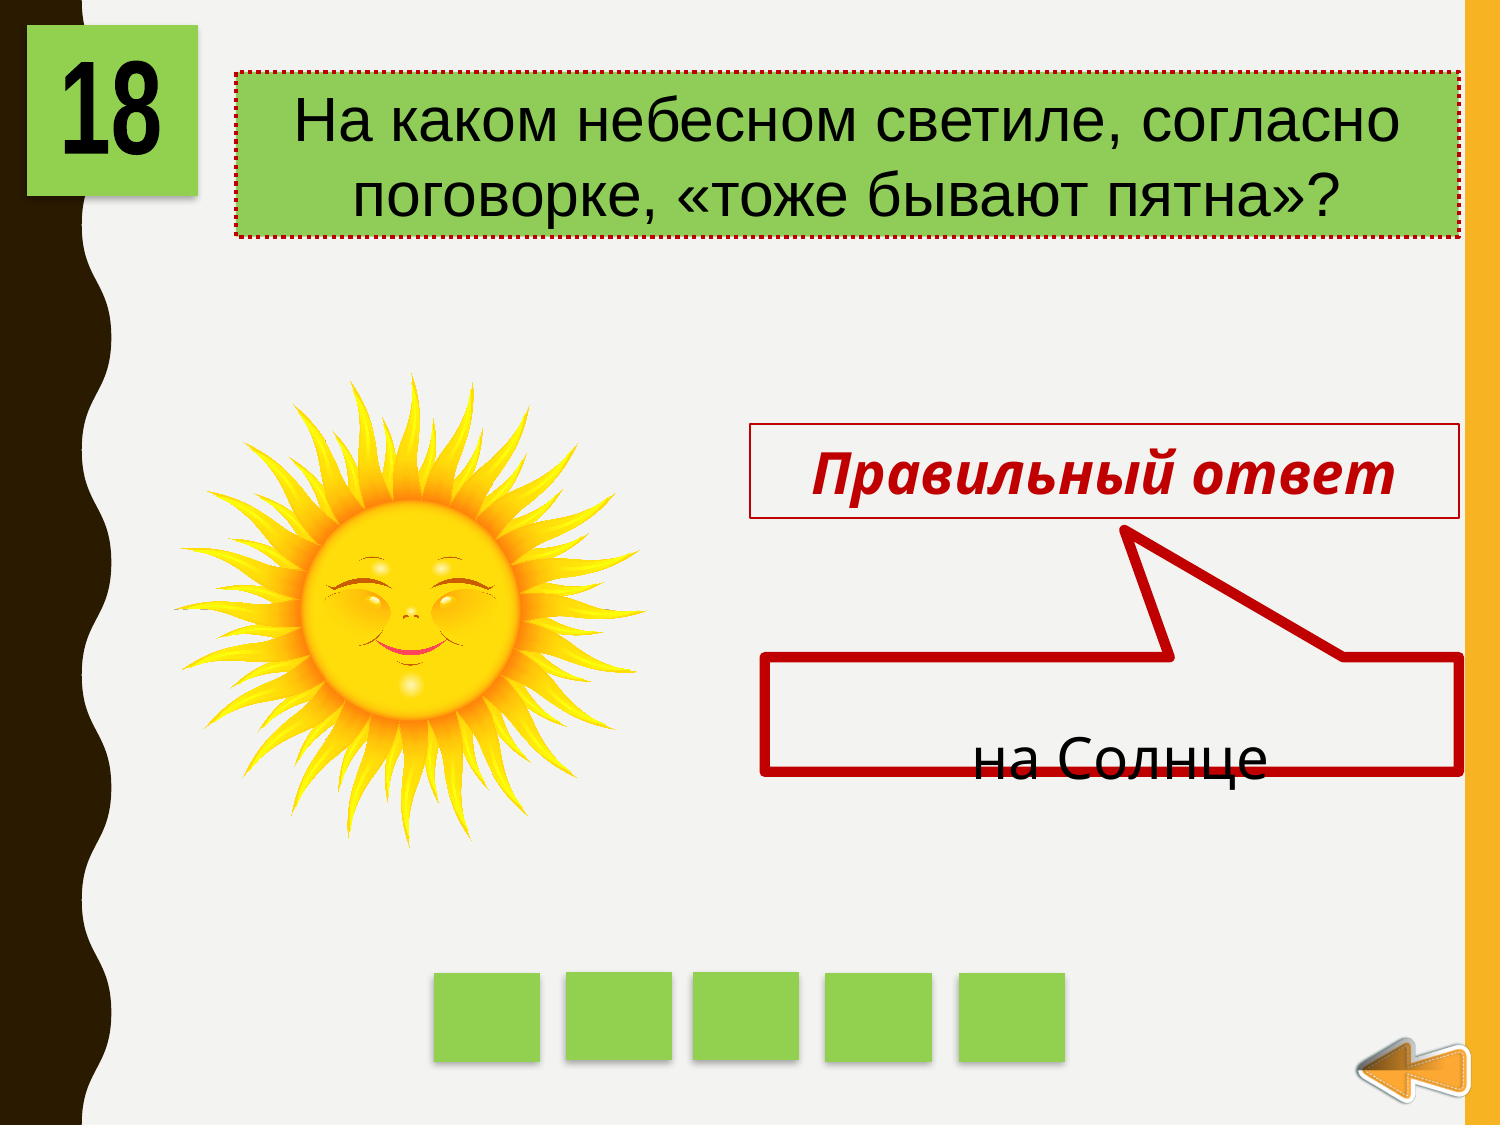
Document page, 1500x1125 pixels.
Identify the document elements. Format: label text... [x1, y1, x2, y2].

picture [159, 361, 660, 858]
text_box [26, 25, 198, 197]
text_box [825, 973, 932, 1062]
text_box [958, 973, 1066, 1062]
picture [1352, 1036, 1472, 1106]
text_box На каком небесном светиле, согласно поговорке, «тоже бывают пятна»? [235, 71, 1459, 237]
text_box Правильный ответ [749, 423, 1460, 519]
text_box [565, 972, 673, 1061]
text_box [692, 972, 799, 1061]
text_box [433, 973, 541, 1062]
text_box на Солнце [763, 529, 1460, 773]
